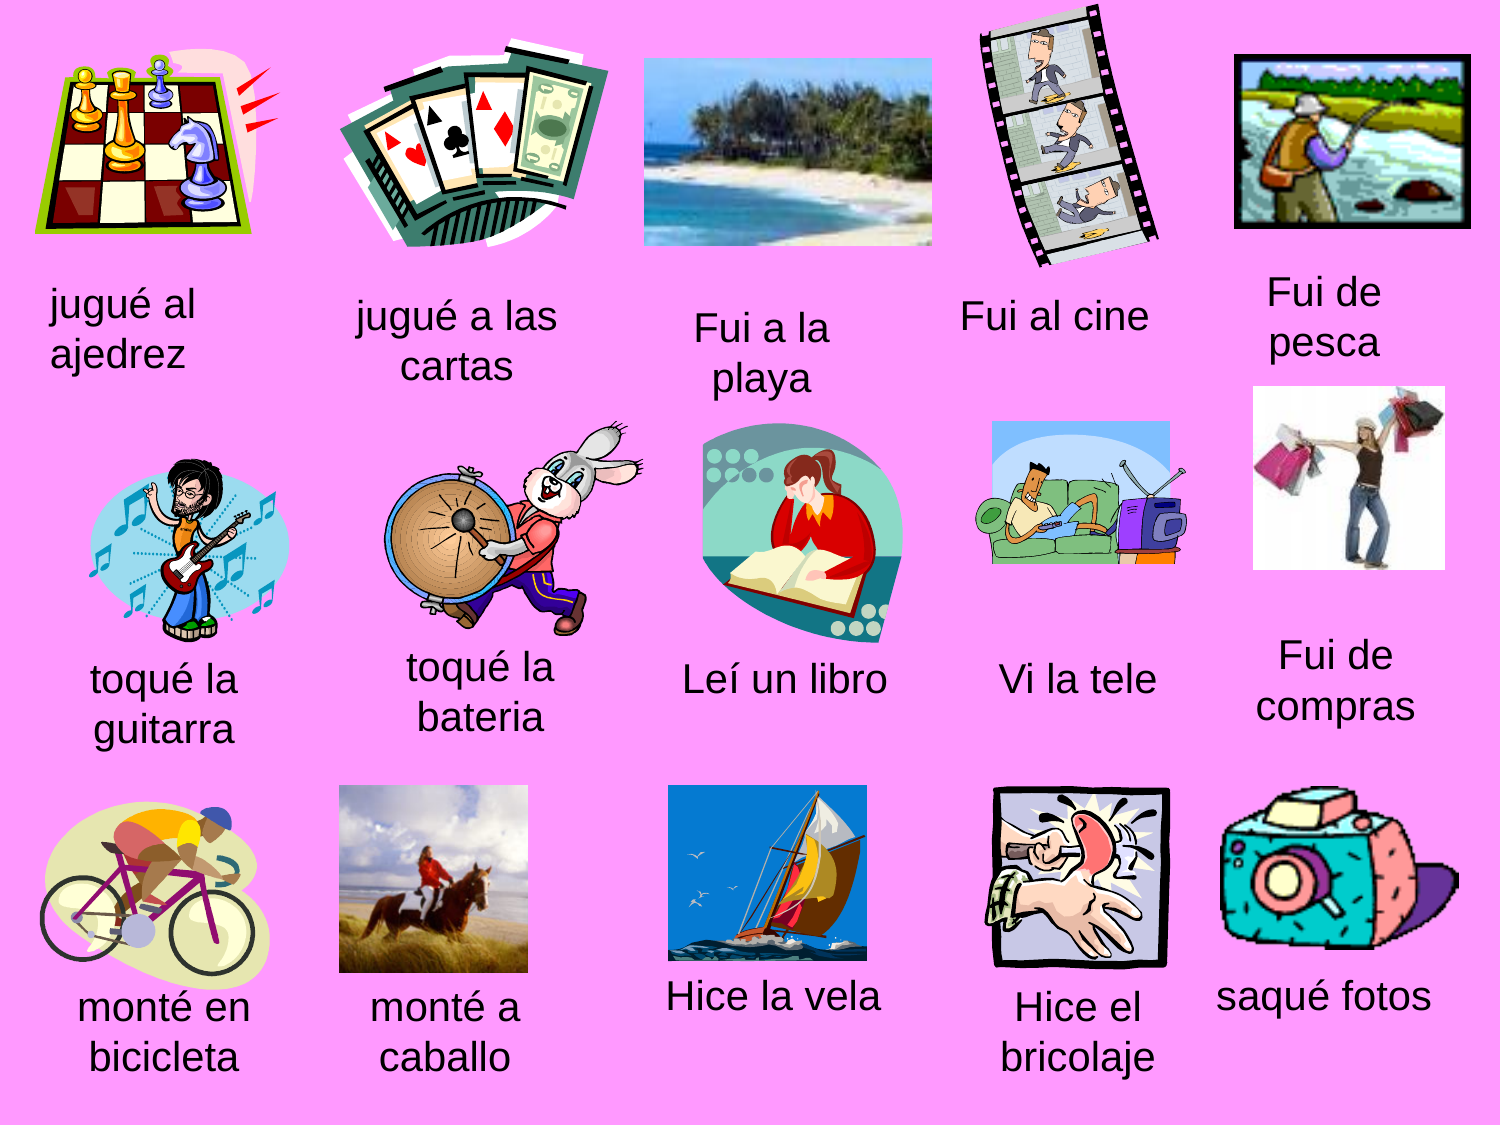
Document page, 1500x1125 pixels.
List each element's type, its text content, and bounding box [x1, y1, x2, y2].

picture [644, 58, 932, 247]
text_box jugué al ajedrez [35, 269, 293, 385]
text_box Vi la tele [949, 644, 1207, 710]
picture [34, 796, 275, 995]
text_box Fui de pesca [1195, 257, 1454, 373]
picture [1219, 786, 1459, 950]
text_box Fui al cine [925, 281, 1184, 346]
picture [999, 12, 1136, 261]
picture [34, 34, 284, 234]
text_box monté a caballo [316, 972, 575, 1088]
text_box Hice la vela [644, 960, 903, 1026]
picture [339, 784, 528, 973]
picture [1234, 54, 1471, 230]
picture [383, 420, 644, 637]
picture [667, 784, 868, 962]
text_box monté en bicicleta [35, 972, 293, 1088]
picture [339, 34, 612, 251]
text_box saqué fotos [1195, 960, 1454, 1026]
picture [88, 455, 290, 644]
text_box Fui de compras [1206, 621, 1465, 736]
text_box Leí un libro [656, 644, 914, 710]
text_box Fui a la playa [632, 292, 891, 408]
text_box toqué la guitarra [35, 644, 293, 760]
text_box Hice el bricolaje [949, 972, 1207, 1088]
text_box jugué a las cartas [328, 281, 586, 396]
picture [1253, 386, 1445, 570]
text_box toqué la bateria [351, 632, 610, 748]
picture [974, 420, 1188, 565]
picture [702, 420, 906, 646]
picture [984, 784, 1173, 972]
